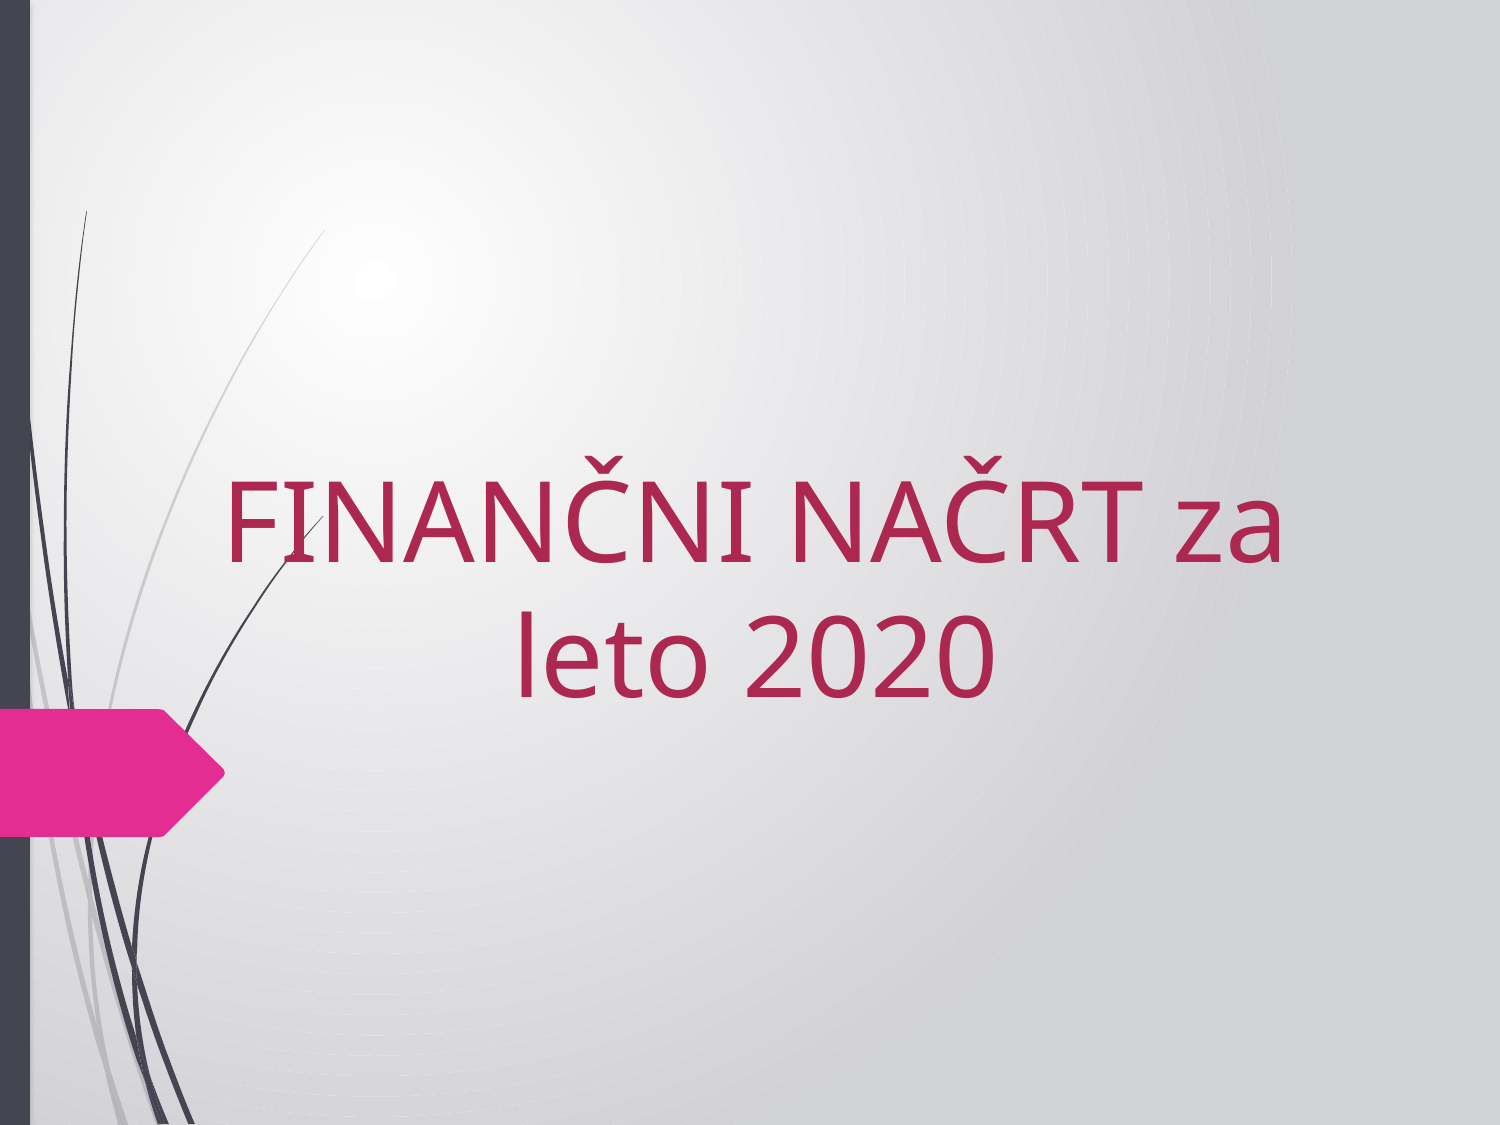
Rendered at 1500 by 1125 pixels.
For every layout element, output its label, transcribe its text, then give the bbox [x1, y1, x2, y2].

title FINANČNI NAČRT za leto 2020 [123, 349, 1388, 728]
